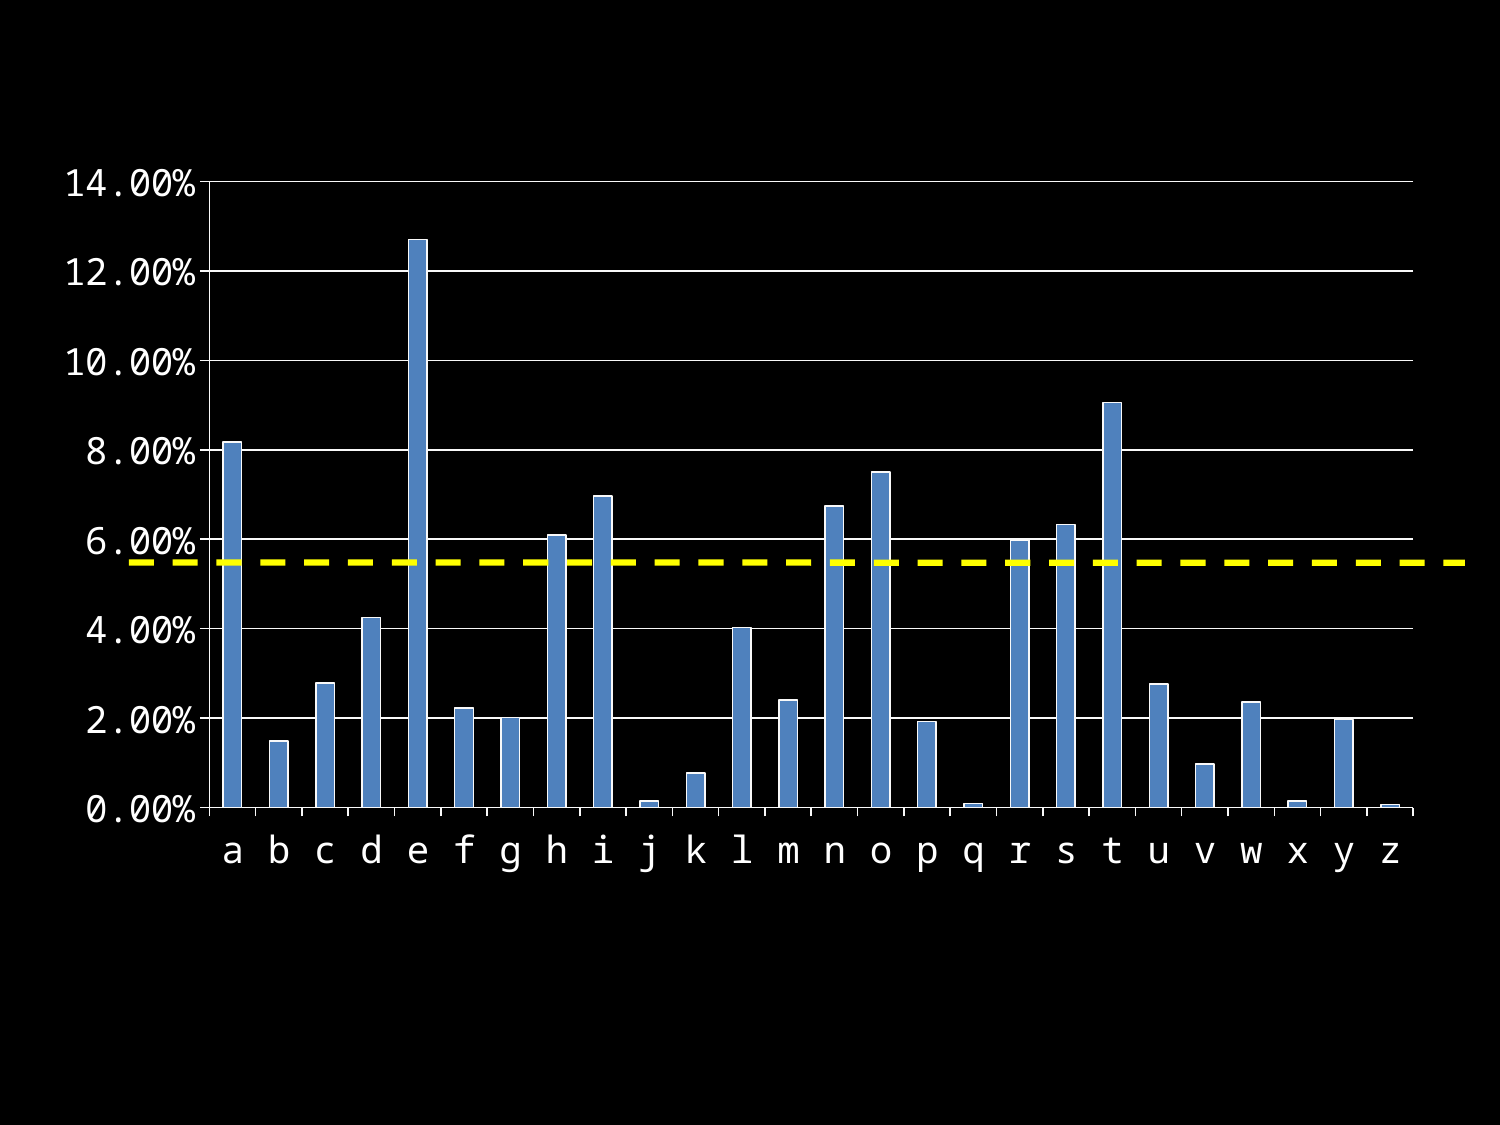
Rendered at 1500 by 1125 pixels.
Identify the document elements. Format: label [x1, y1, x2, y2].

chart [34, 140, 1442, 890]
